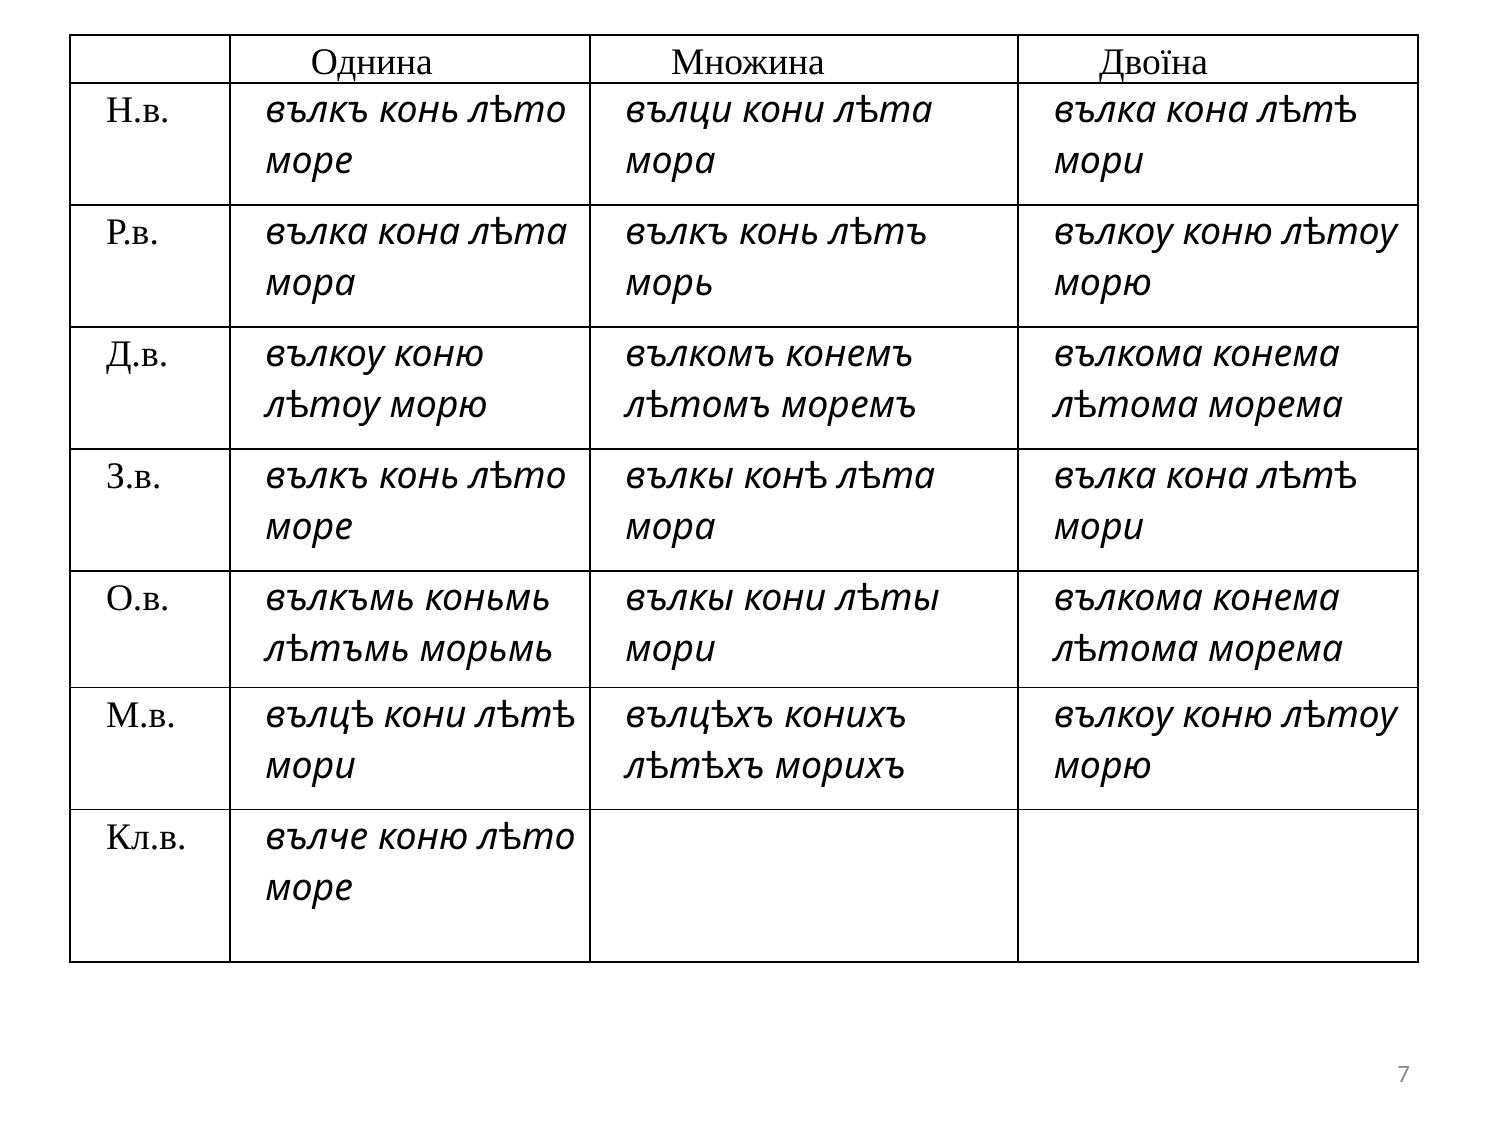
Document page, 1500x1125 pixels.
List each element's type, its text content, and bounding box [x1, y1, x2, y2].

table_cell вълкы конѣ лѣта мора [591, 450, 1017, 570]
table_cell Н.в. [71, 84, 229, 204]
table_header Множина [591, 36, 1017, 82]
table_cell вълкъмь коньмь лѣтъмь морьмь [231, 572, 589, 687]
table_header [71, 36, 229, 82]
table_cell О.в. [71, 572, 229, 687]
table_cell вълкома конема лѣтома морема [1019, 328, 1417, 448]
table_cell М.в. [71, 688, 229, 809]
table_cell вълкоу коню лѣтоу морю [1019, 688, 1417, 809]
table_cell вълка кона лѣтѣ мори [1019, 450, 1417, 570]
table_cell Д.в. [71, 328, 229, 448]
table_cell вълкомъ конемъ лѣтомъ моремъ [591, 328, 1017, 448]
table_cell вълче коню лѣто море [231, 810, 589, 961]
table_cell вълкоу коню лѣтоу морю [231, 328, 589, 448]
table_header Двоїна [1019, 36, 1417, 82]
table_cell З.в. [71, 450, 229, 570]
table_cell вълкы кони лѣты мори [591, 572, 1017, 687]
table_cell вълкъ конь лѣтъ морь [591, 206, 1017, 326]
table_cell вълкоу коню лѣтоу морю [1019, 206, 1417, 326]
table_cell вълкъ конь лѣто море [231, 450, 589, 570]
table_cell вълцѣ кони лѣтѣ мори [231, 688, 589, 809]
table_cell [1019, 810, 1417, 961]
table_cell вълка кона лѣта мора [231, 206, 589, 326]
table_header Однина [231, 36, 589, 82]
table_cell вълкома конема лѣтома морема [1019, 572, 1417, 687]
table_cell Кл.в. [71, 810, 229, 961]
table_cell вълци кони лѣта мора [591, 84, 1017, 204]
slide_number 7 [1074, 1042, 1425, 1103]
table_cell [591, 810, 1017, 961]
table_cell вълкъ конь лѣто море [231, 84, 589, 204]
table_cell Р.в. [71, 206, 229, 326]
table_cell вълка кона лѣтѣ мори [1019, 84, 1417, 204]
table_cell вълцѣхъ конихъ лѣтѣхъ морихъ [591, 688, 1017, 809]
